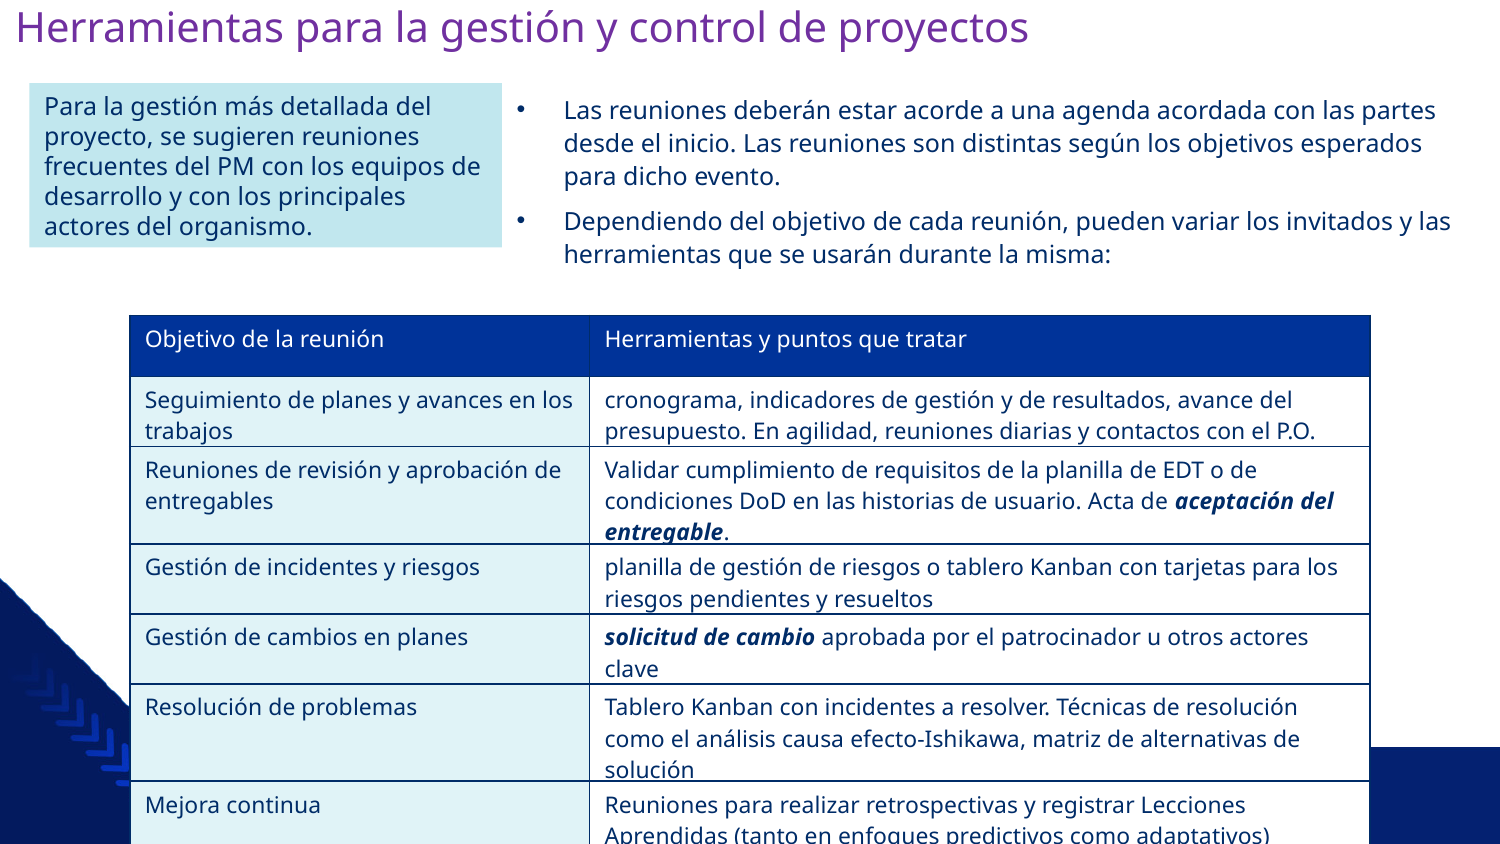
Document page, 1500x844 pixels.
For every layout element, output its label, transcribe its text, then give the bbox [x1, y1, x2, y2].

text_box Las reuniones deberán estar acorde a una agenda acordada con las partes desde el inicio. Las reuniones son distintas según los objetivos esperados para dicho evento. Dependiendo del objetivo de cada reunión, pueden variar los invitados y las herramientas que se usarán durante la misma: [501, 83, 1471, 276]
table_cell Gestión de incidentes y riesgos [131, 545, 589, 613]
table_cell Validar cumplimiento de requisitos de la planilla de EDT o de condiciones DoD en las historias de usuario. Acta de aceptación del entregable. [590, 447, 1369, 543]
table_cell Resolución de problemas [131, 685, 589, 780]
text_box Para la gestión más detallada del proyecto, se sugieren reuniones frecuentes del PM con los equipos de desarrollo y con los principales actores del organismo. [29, 83, 502, 248]
table_cell cronograma, indicadores de gestión y de resultados, avance del presupuesto. En agilidad, reuniones diarias y contactos con el P.O. [590, 377, 1369, 446]
table_header Objetivo de la reunión [131, 316, 589, 376]
table_cell Tablero Kanban con incidentes a resolver. Técnicas de resolución como el análisis causa efecto-Ishikawa, matriz de alternativas de solución [590, 685, 1369, 780]
table_cell solicitud de cambio aprobada por el patrocinador u otros actores clave [590, 615, 1369, 683]
table_cell Reuniones para realizar retrospectivas y registrar Lecciones Aprendidas (tanto en enfoques predictivos como adaptativos) [590, 782, 1369, 844]
table_cell planilla de gestión de riesgos o tablero Kanban con tarjetas para los riesgos pendientes y resueltos [590, 545, 1369, 613]
table_header Herramientas y puntos que tratar [590, 316, 1369, 376]
table_cell Mejora continua [131, 782, 589, 844]
table_cell Gestión de cambios en planes [131, 615, 589, 683]
title Herramientas para la gestión y control de proyectos [0, 0, 1290, 62]
table_cell Seguimiento de planes y avances en los trabajos [131, 377, 589, 446]
picture [0, 0, 1500, 844]
table_cell Reuniones de revisión y aprobación de entregables [131, 447, 589, 543]
